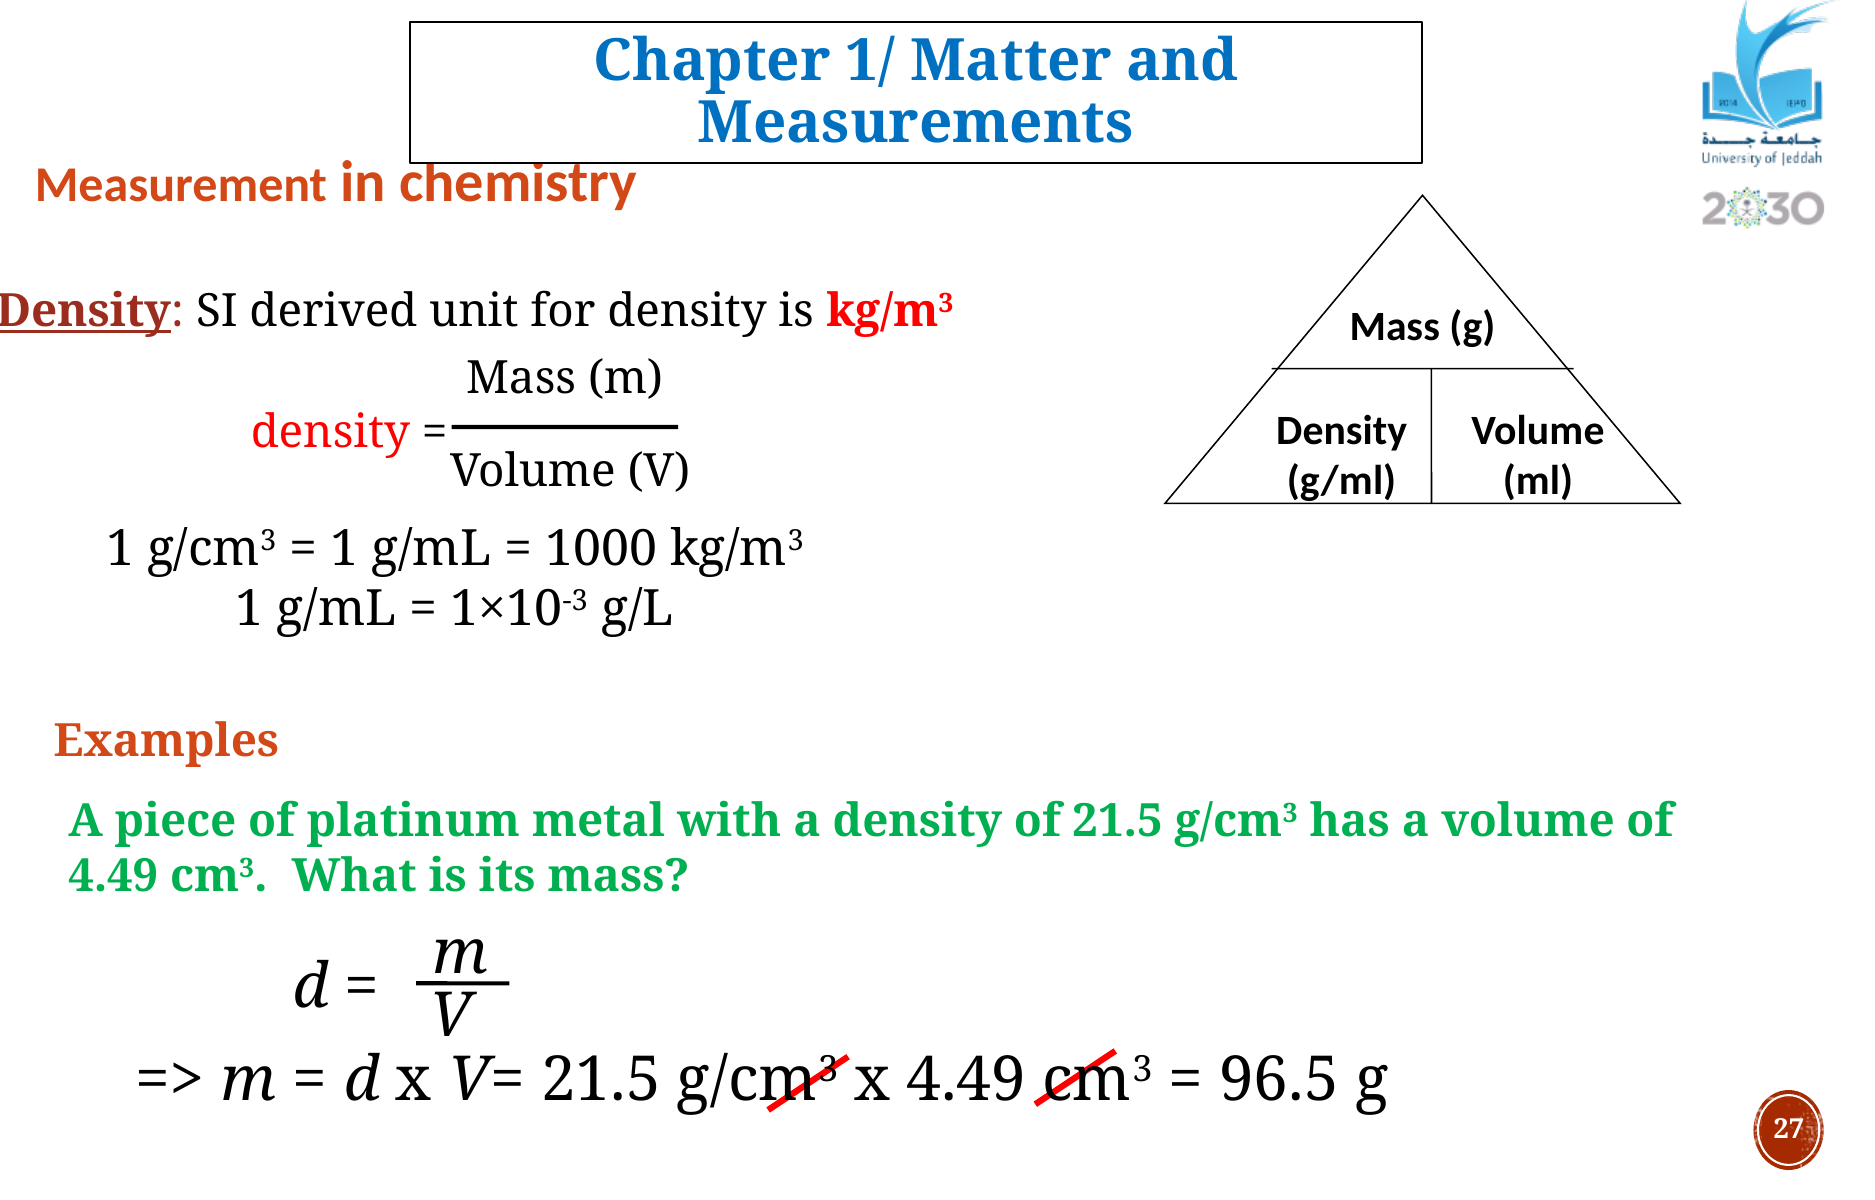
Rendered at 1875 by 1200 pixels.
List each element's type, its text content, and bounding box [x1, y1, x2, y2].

slide_number 27 [1739, 1097, 1838, 1162]
text_box A piece of platinum metal with a density of 21.5 g/cm3 has a volume of 4.49 cm3. What is its mass? [53, 783, 1700, 908]
text_box => m = d x V= 21.5 g/cm3 x 4.49 cm3 = 96.5 g [53, 1030, 1471, 1120]
text_box Measurement in chemistry [0, 117, 686, 239]
text_box Chapter 1/ Matter and Measurements [409, 21, 1423, 164]
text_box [1168, 198, 1678, 511]
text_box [16, 277, 896, 644]
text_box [280, 905, 509, 1055]
picture [1681, 0, 1846, 235]
text_box Examples [38, 703, 294, 773]
